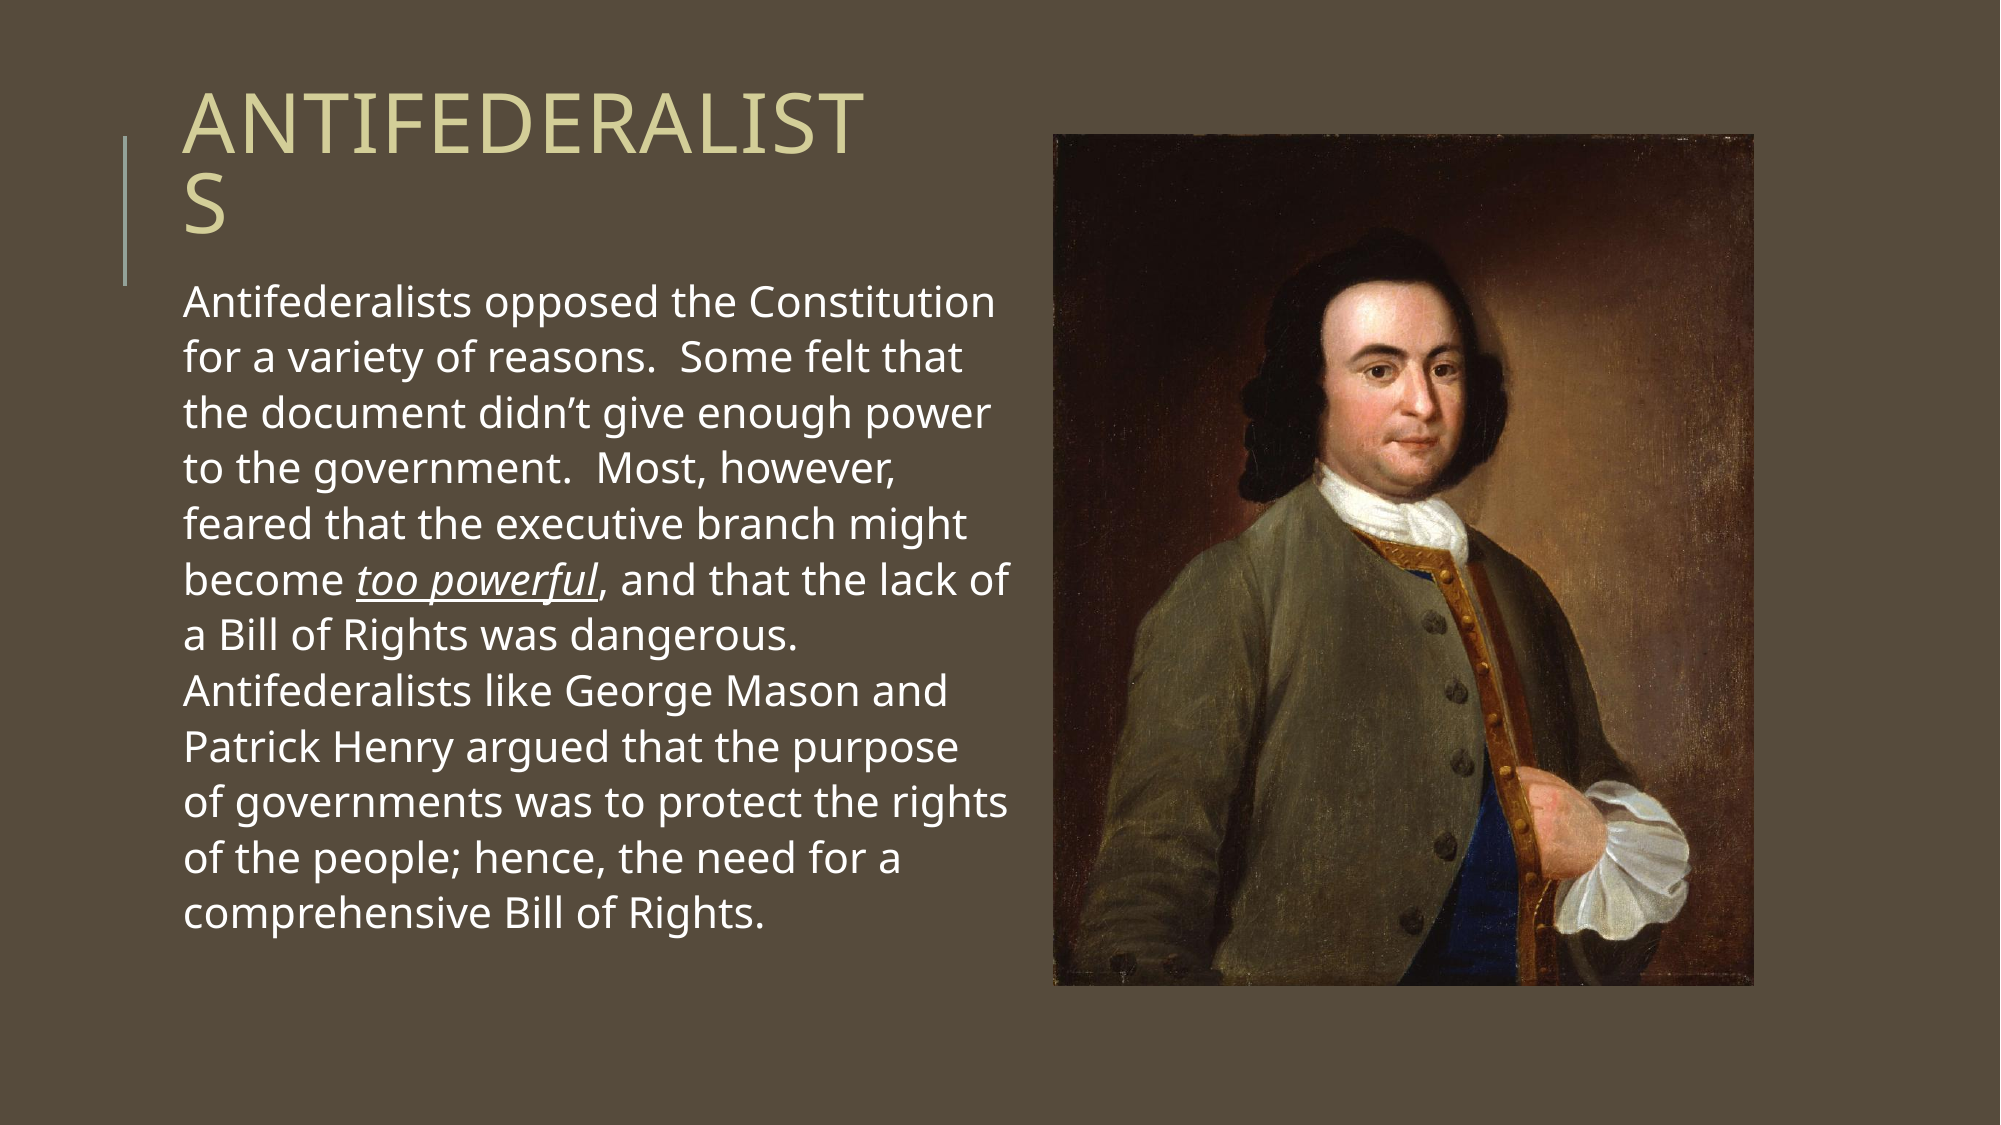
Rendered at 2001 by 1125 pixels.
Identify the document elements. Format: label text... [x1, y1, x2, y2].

list Antifederalists opposed the Constitution for a variety of reasons. Some felt that the document didn’t give enough power to the government. Most, however, feared that the executive branch might become too powerful, and that the lack of a Bill of Rights was dangerous. Antifederalists like George Mason and Patrick Henry argued that the purpose of governments was to protect the rights of the people; hence, the need for a comprehensive Bill of Rights. [168, 262, 1028, 988]
title antifederalists [168, 77, 888, 262]
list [1052, 134, 1754, 986]
